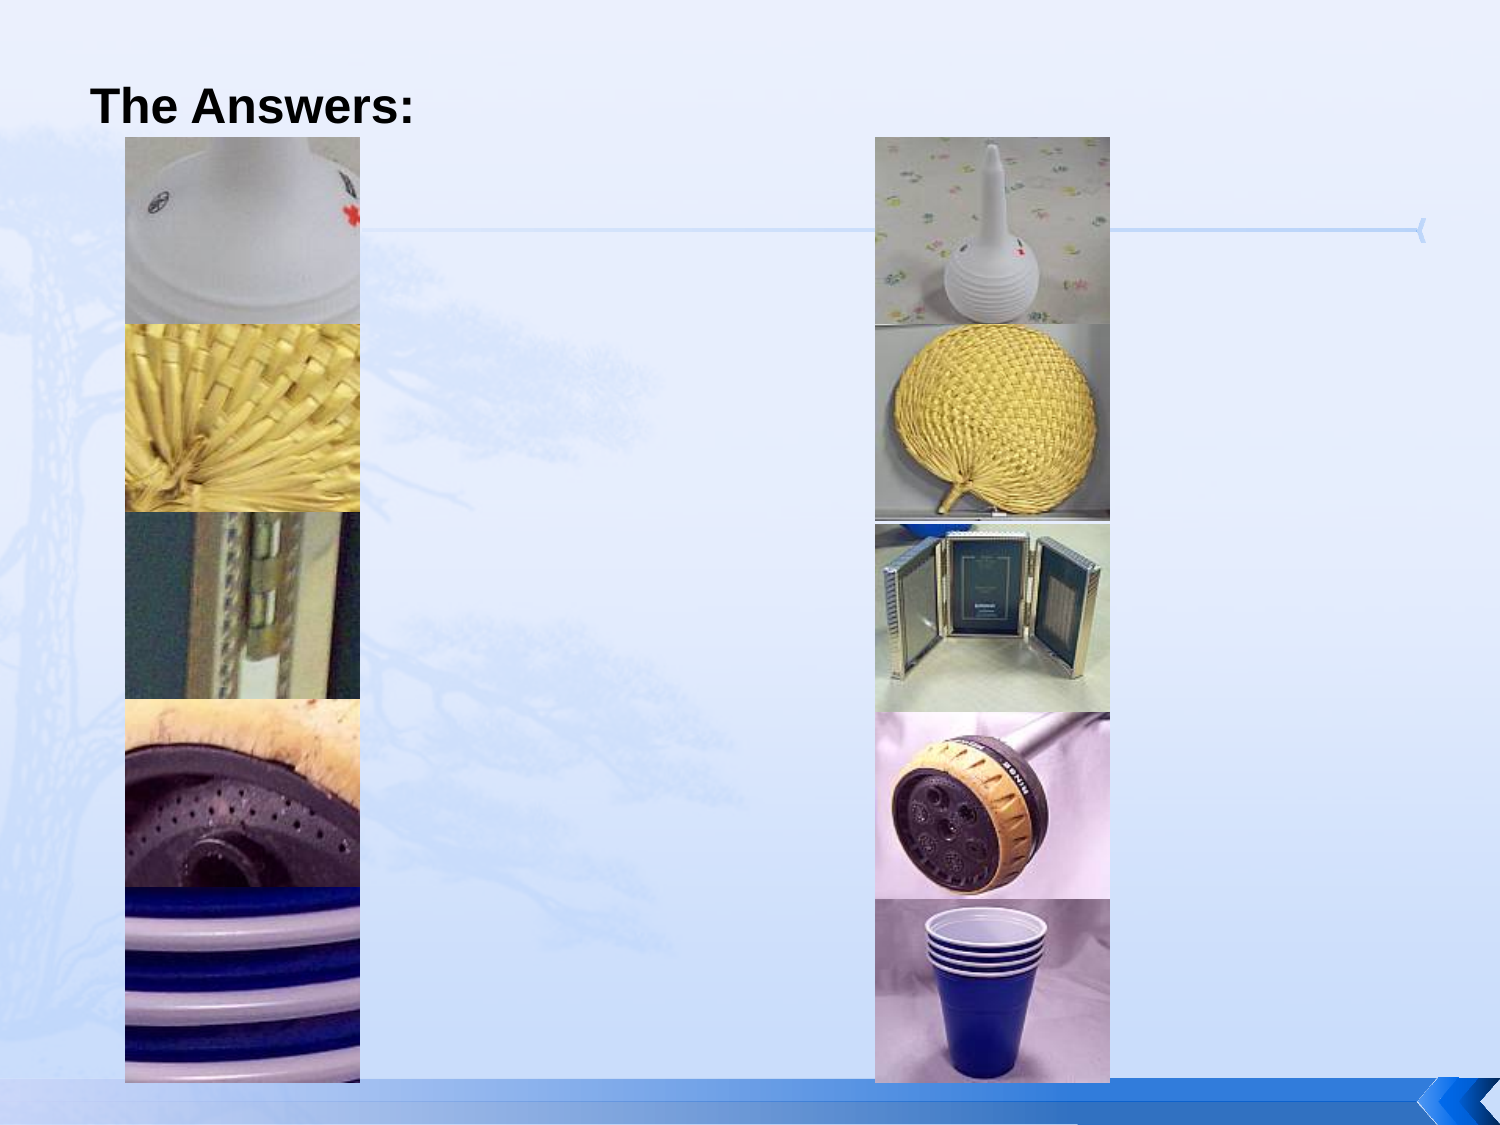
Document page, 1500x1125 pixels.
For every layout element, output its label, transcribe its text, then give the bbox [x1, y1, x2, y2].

picture [874, 524, 1110, 1084]
picture [124, 136, 360, 1084]
picture [874, 136, 1110, 521]
title The Answers: [75, 45, 1425, 163]
